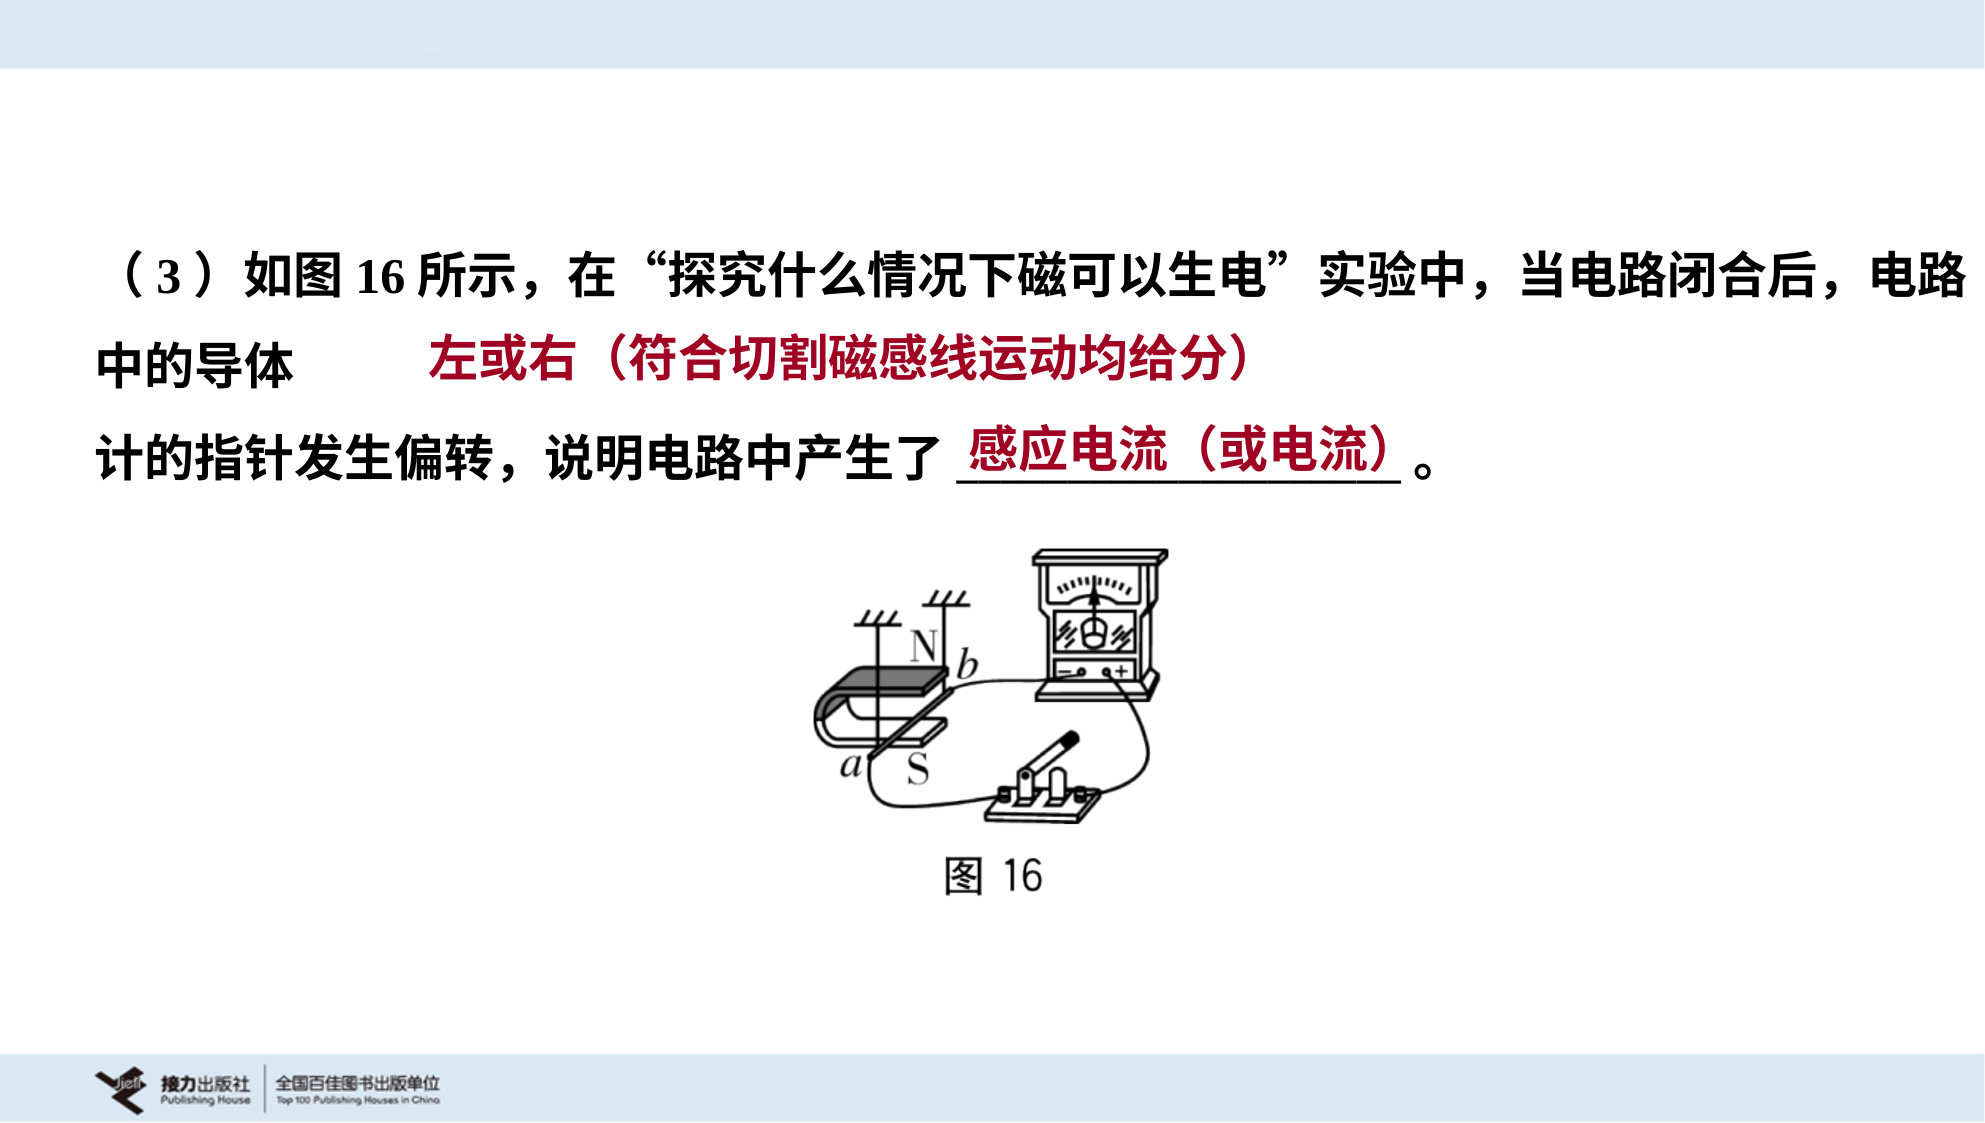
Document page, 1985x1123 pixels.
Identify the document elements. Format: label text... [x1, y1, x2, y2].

picture [0, 0, 1985, 1122]
text_box 左或右（符合切割磁感线运动均给分） [407, 298, 1299, 387]
text_box 感应电流（或电流） [949, 390, 1439, 478]
